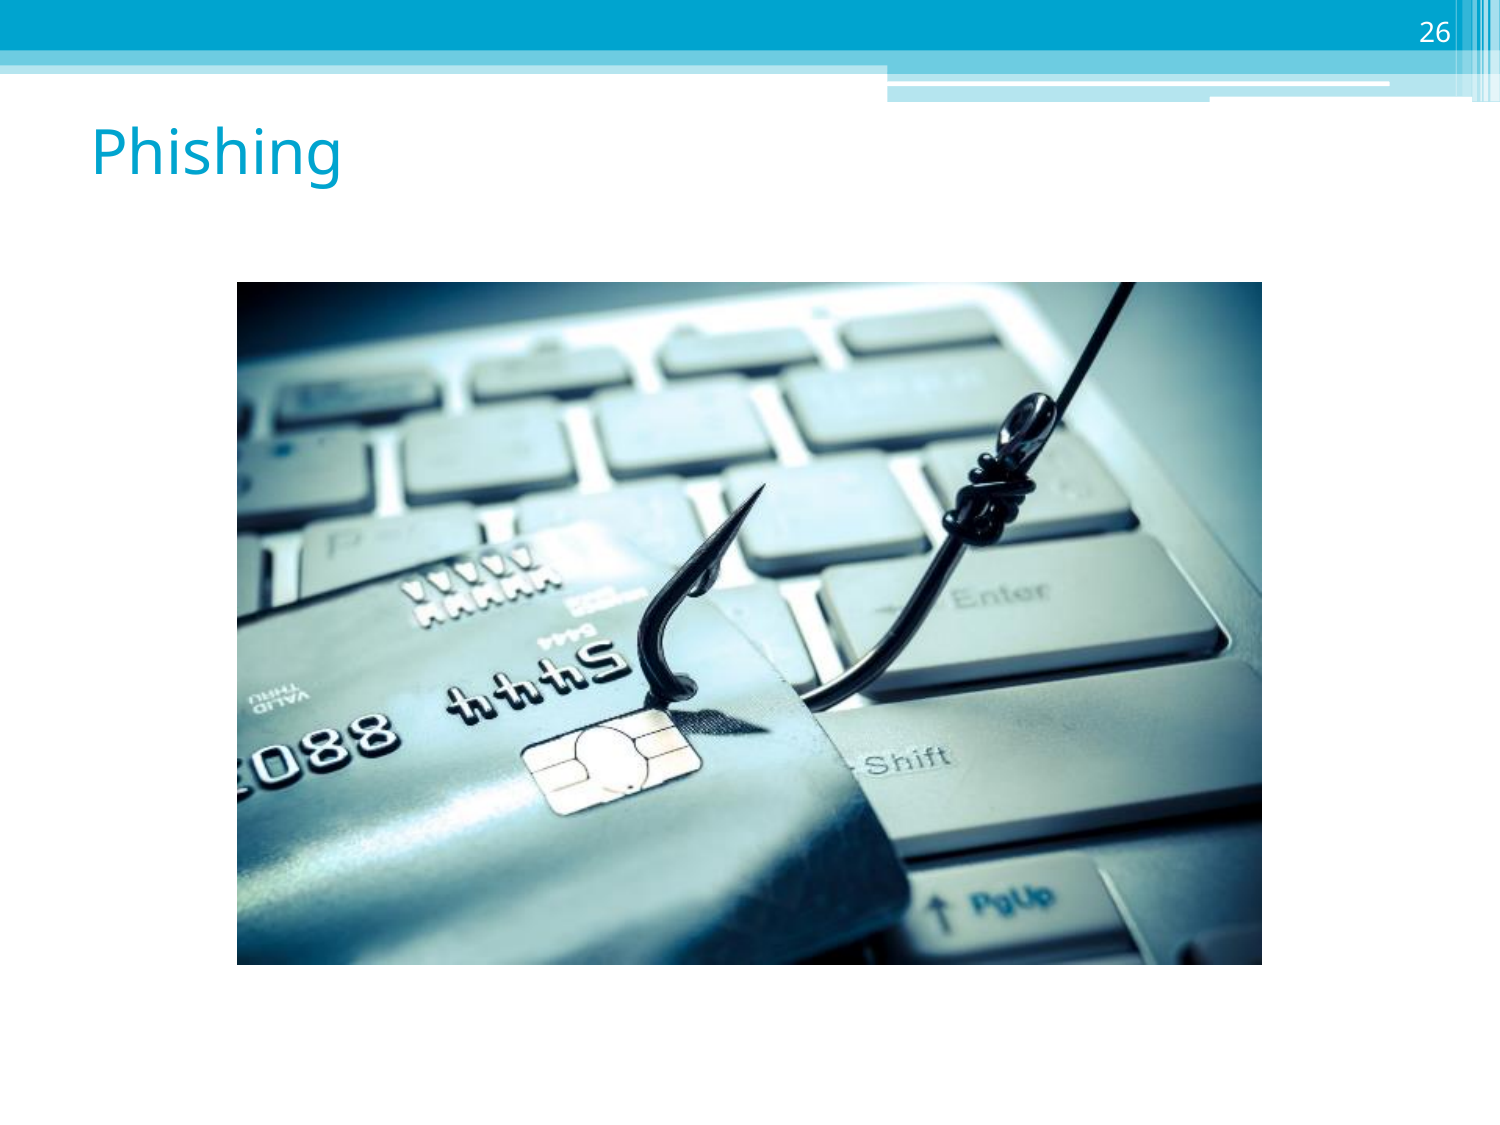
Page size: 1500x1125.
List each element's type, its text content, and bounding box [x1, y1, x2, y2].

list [237, 282, 1262, 965]
title Phishing [75, 62, 1425, 238]
slide_number 26 [1340, 0, 1466, 61]
